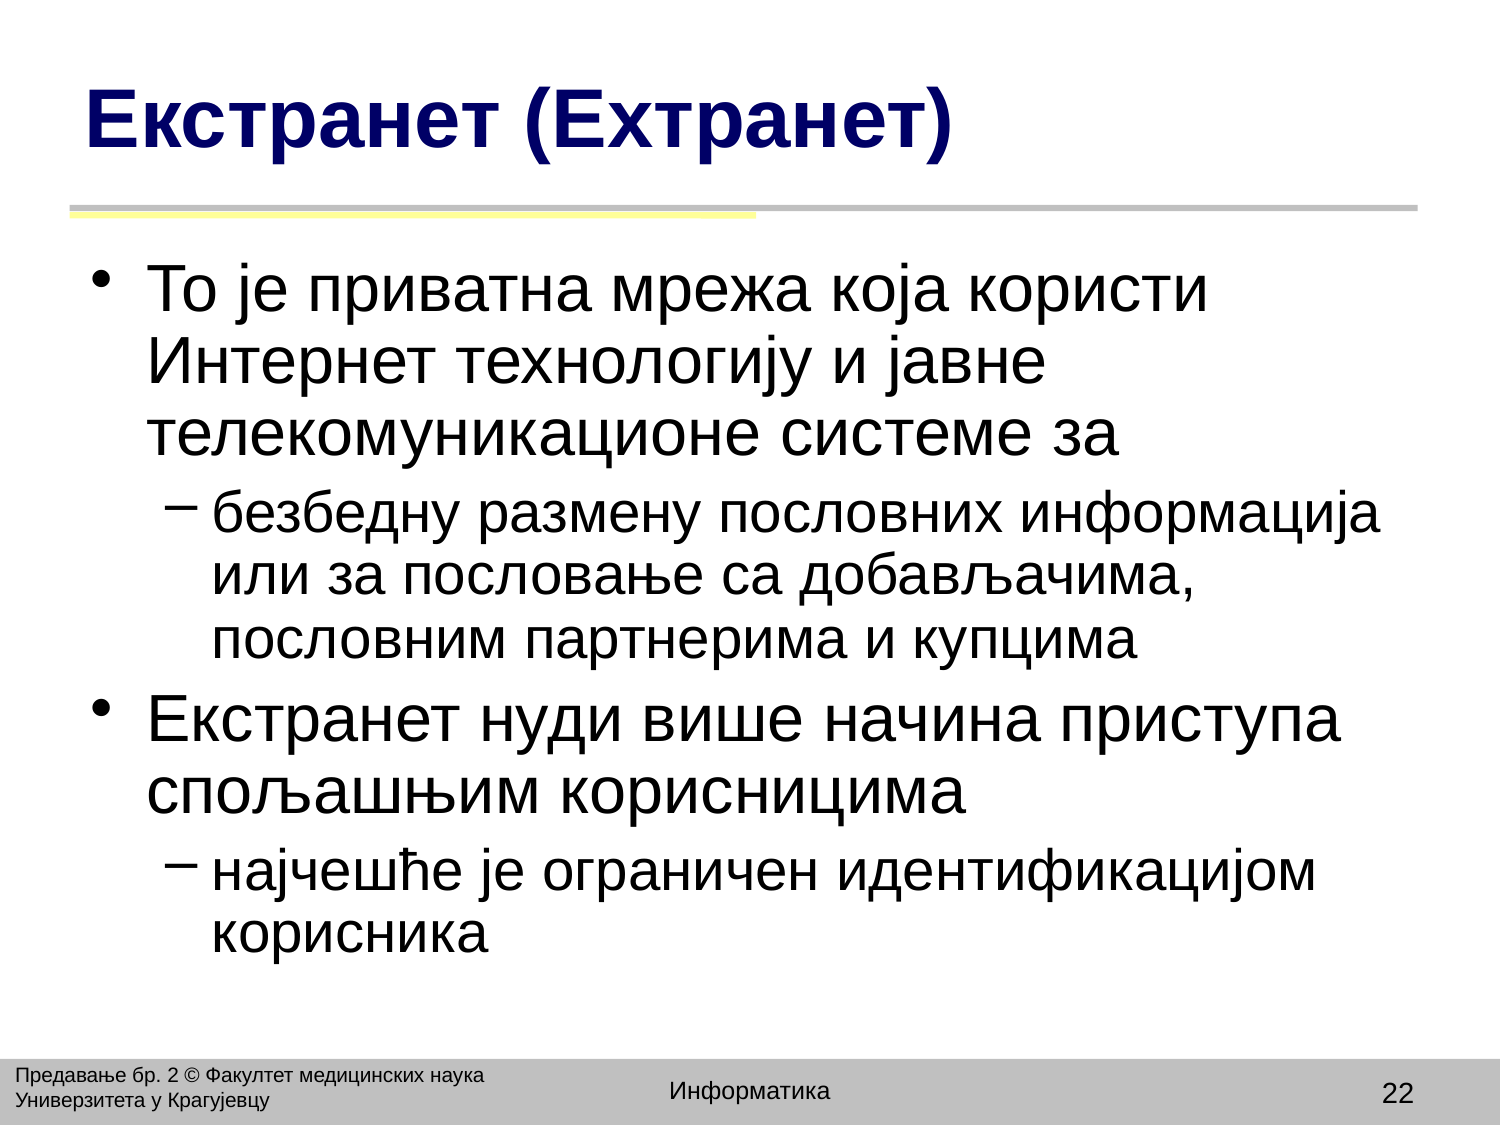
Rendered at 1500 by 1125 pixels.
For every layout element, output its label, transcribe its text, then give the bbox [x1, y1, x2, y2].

list То је приватна мрежа која користи Интернет технологију и јавне телекомуникационе системе за безбедну размену пословних информација или за пословање са добављачима, пословним партнерима и купцима Екстранет нуди више начина приступа спољашњим корисницима најчешће је ограничен идентификацијом корисника [74, 246, 1426, 1023]
slide_number 22 [1079, 1066, 1430, 1125]
title Екстранет (Еxтранет) [69, 19, 1426, 208]
footer Информатика [512, 1066, 988, 1125]
slide_number Предавање бр. 2 © Факултет медицинских наука Универзитета у Крагујевцу [0, 1053, 607, 1108]
